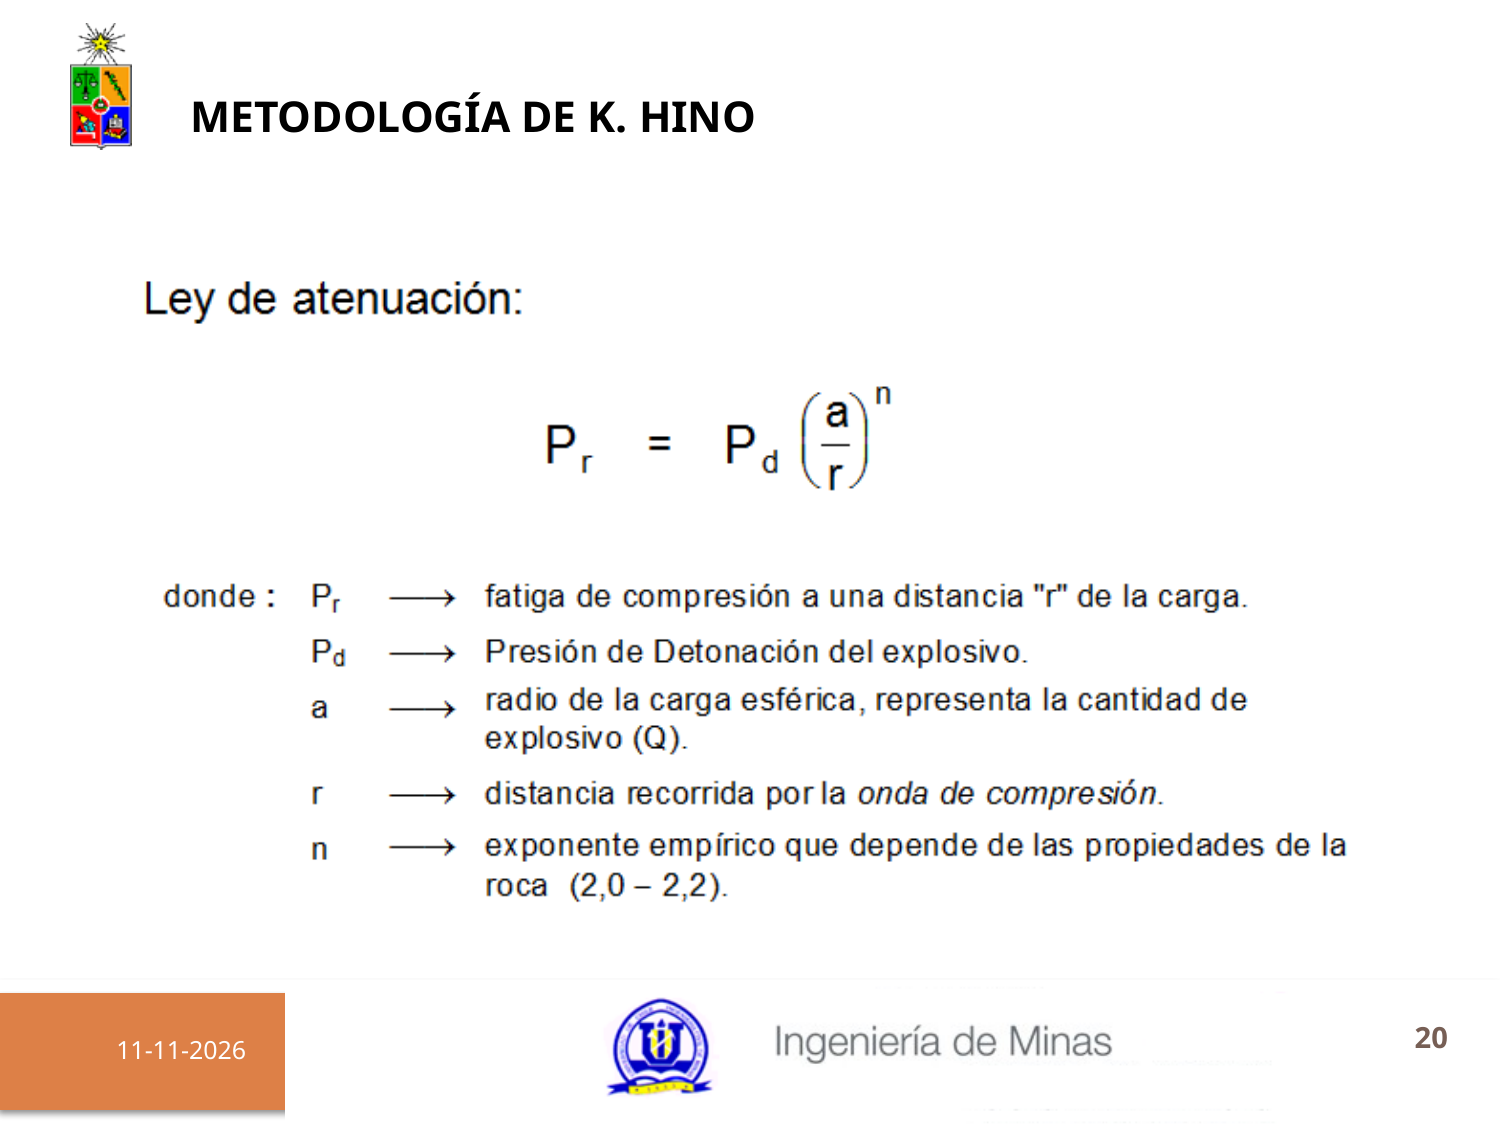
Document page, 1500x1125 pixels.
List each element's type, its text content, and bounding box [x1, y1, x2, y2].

picture [105, 257, 1373, 950]
text_box METODOLOGÍA DE K. HINO [175, 81, 1266, 148]
picture [69, 23, 132, 151]
picture [285, 980, 1500, 1125]
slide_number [12, 995, 279, 1108]
